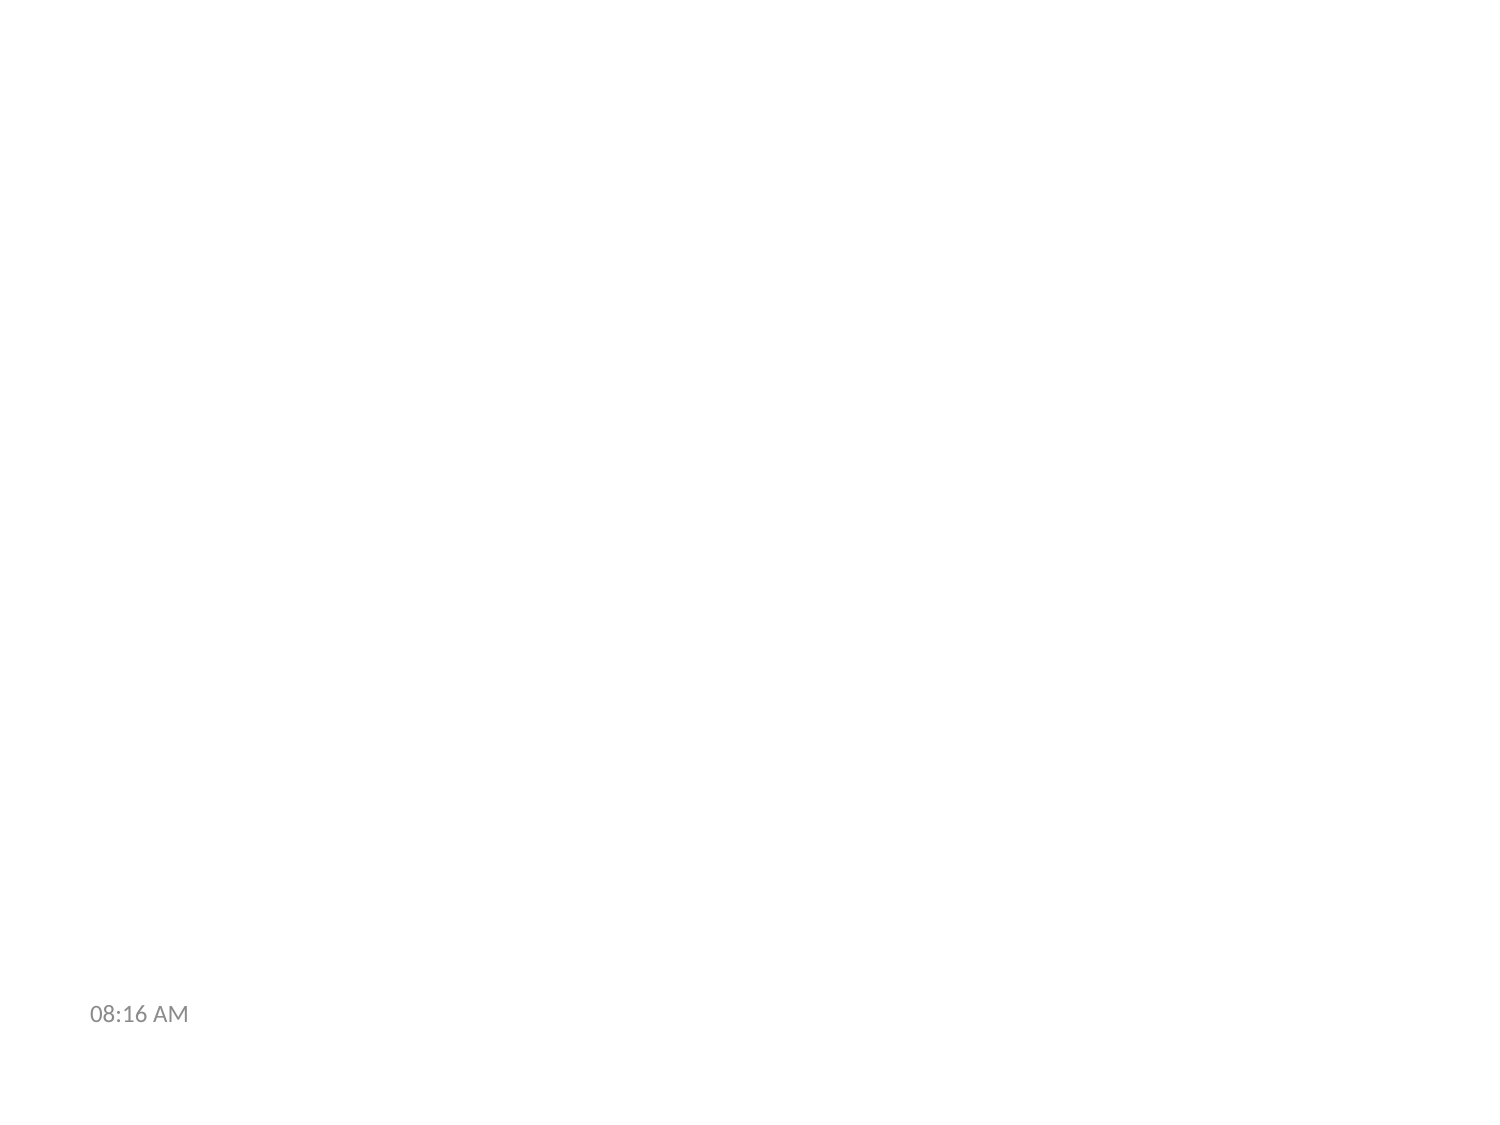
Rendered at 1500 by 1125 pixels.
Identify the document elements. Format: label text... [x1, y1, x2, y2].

text_box 3:35 PM [75, 982, 425, 1043]
